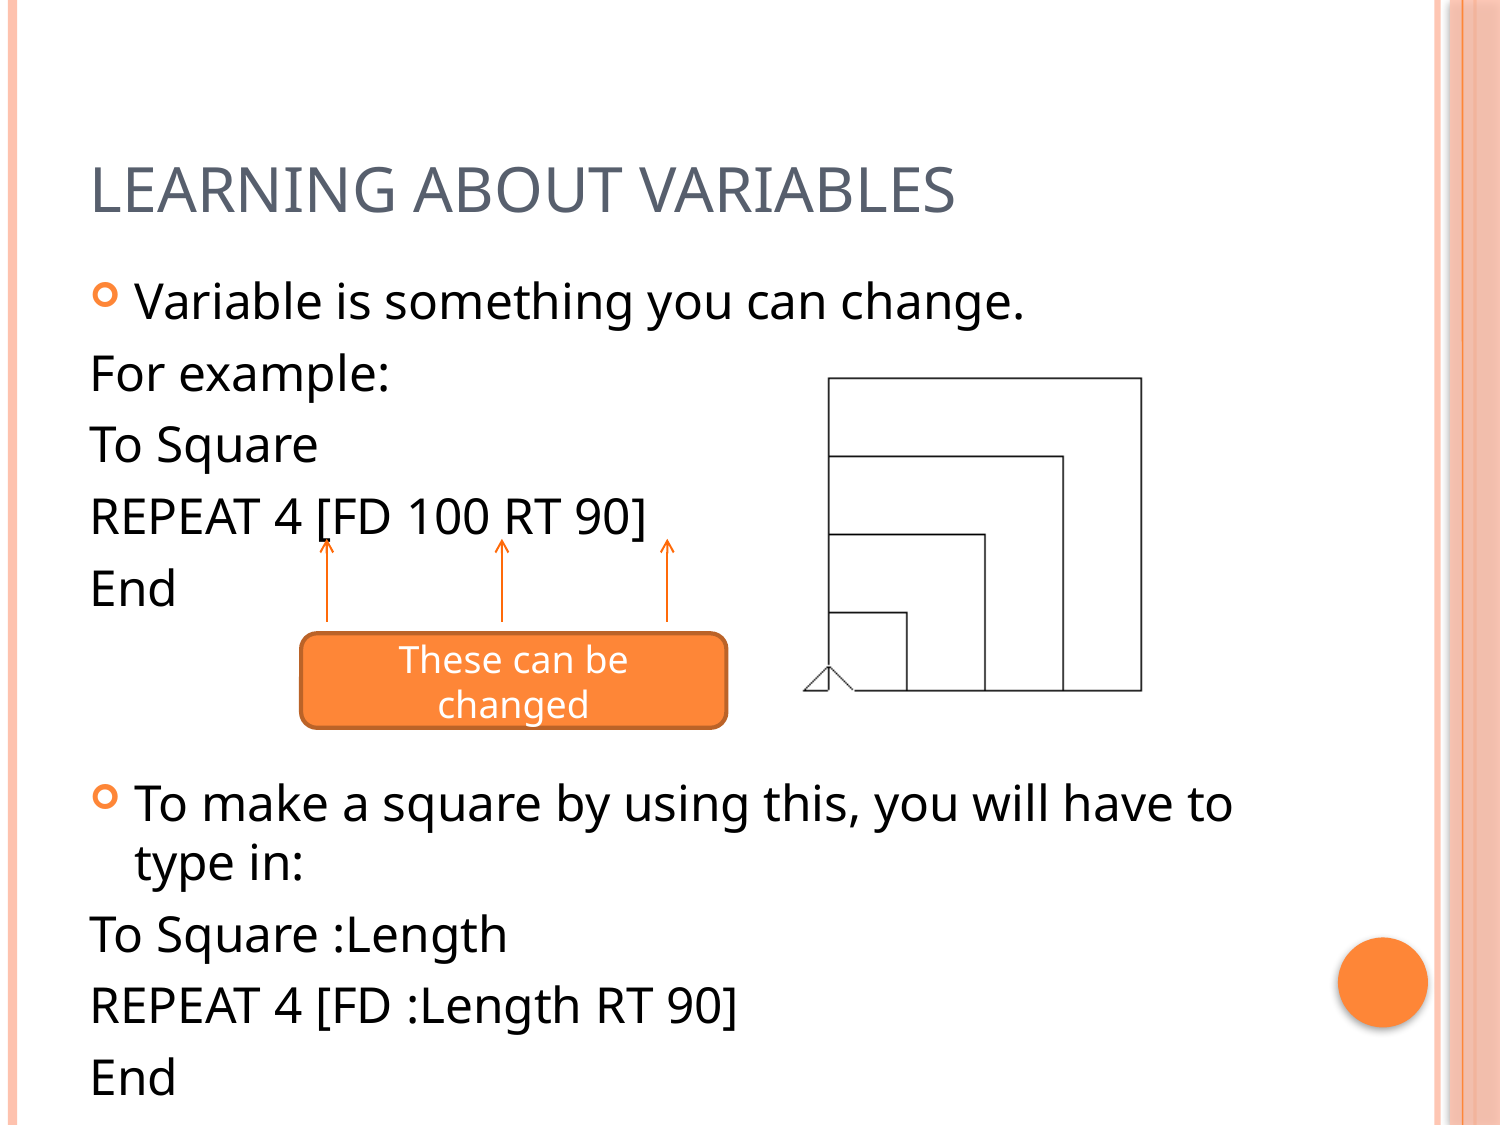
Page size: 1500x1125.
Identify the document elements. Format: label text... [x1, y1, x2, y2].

list Variable is something you can change. For example: To Square REPEAT 4 [FD 100 RT 90] End To make a square by using this, you will have to type in: To Square :Length REPEAT 4 [FD :Length RT 90] End [75, 262, 1300, 1118]
title Learning About Variables [75, 45, 1300, 233]
picture [796, 361, 1146, 698]
text_box These can be changed [298, 631, 729, 730]
